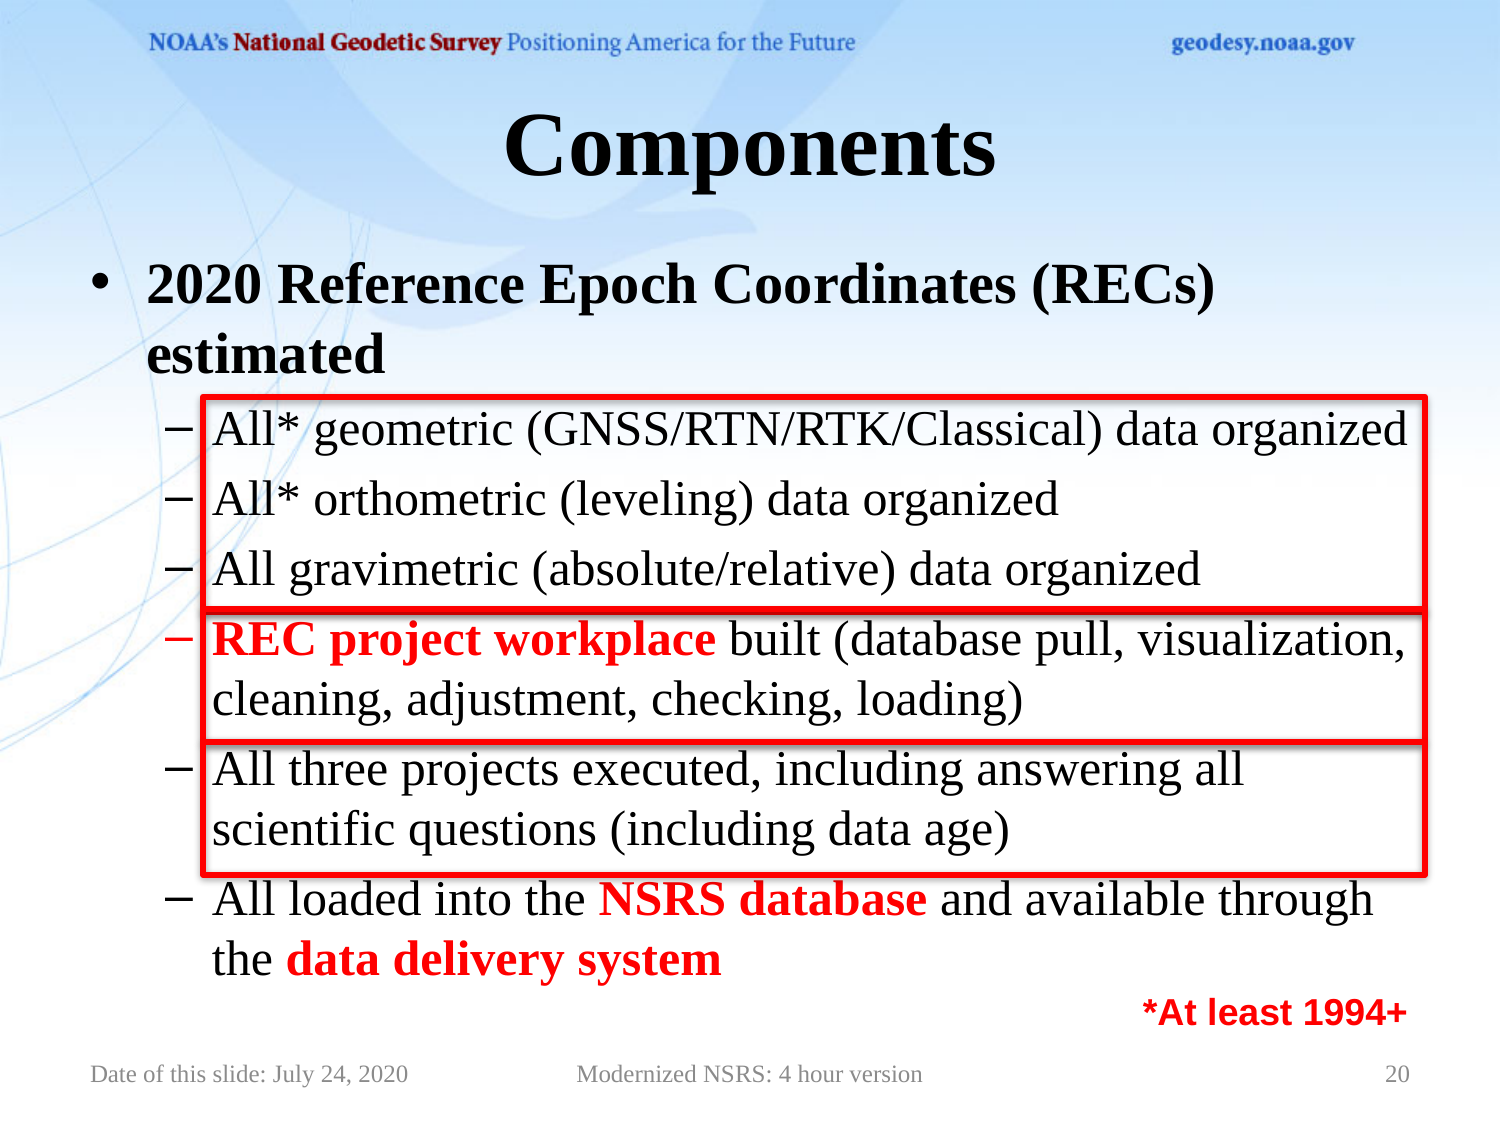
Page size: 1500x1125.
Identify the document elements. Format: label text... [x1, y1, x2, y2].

text_box [202, 741, 1426, 876]
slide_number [75, 1042, 425, 1103]
text_box [202, 609, 1426, 741]
slide_number 20 [1074, 1042, 1425, 1103]
text_box [202, 396, 1426, 609]
text_box *At least 1994+ [1128, 980, 1424, 1041]
list 2020 Reference Epoch Coordinates (RECs) estimated All* geometric (GNSS/RTN/RTK/Classical) data organized All* orthometric (leveling) data organized All gravimetric (absolute/relative) data organized REC project workplace built (database pull, visualization, cleaning, adjustment, checking, loading) All three projects executed, including answering all scientific questions (including data age) All loaded into the NSRS database and available through the data delivery system [75, 238, 1425, 981]
title Components [75, 45, 1425, 233]
footer Modernized NSRS: 4 hour version [512, 1042, 988, 1103]
picture [0, 0, 1500, 1125]
